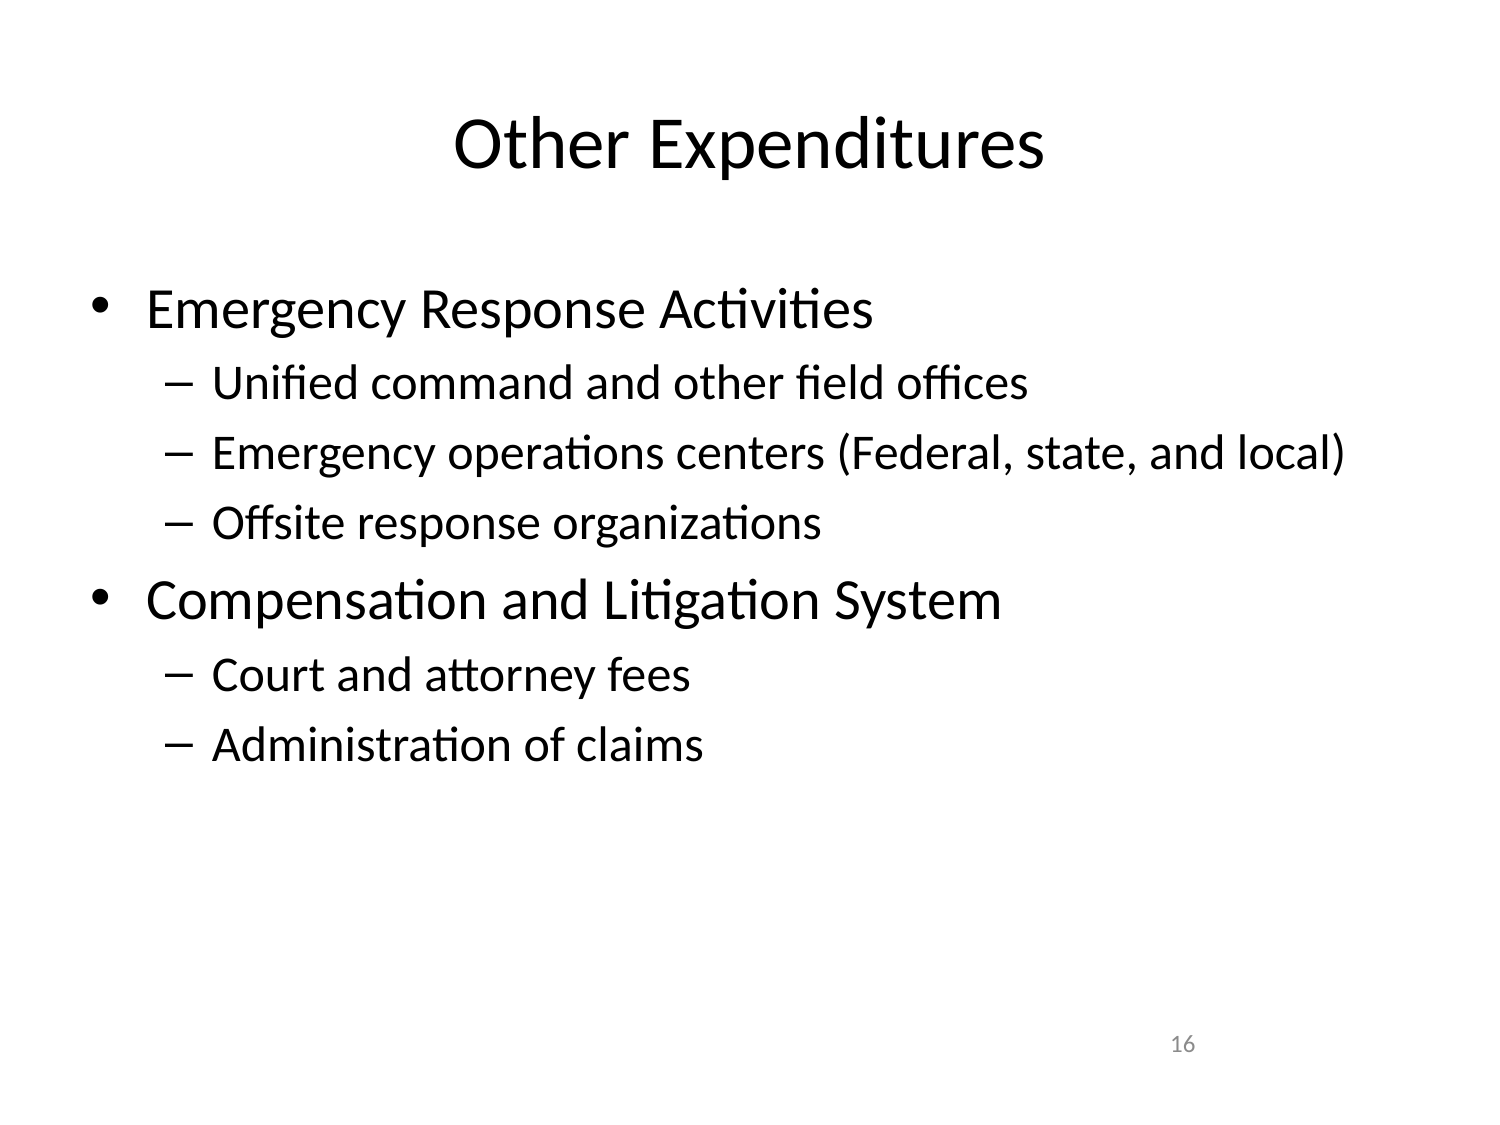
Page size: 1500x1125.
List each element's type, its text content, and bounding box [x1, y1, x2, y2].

title Other Expenditures [75, 45, 1425, 233]
slide_number 16 [1030, 1012, 1211, 1073]
list Emergency Response Activities Unified command and other field offices Emergency operations centers (Federal, state, and local) Offsite response organizations Compensation and Litigation System Court and attorney fees Administration of claims [75, 262, 1425, 1005]
